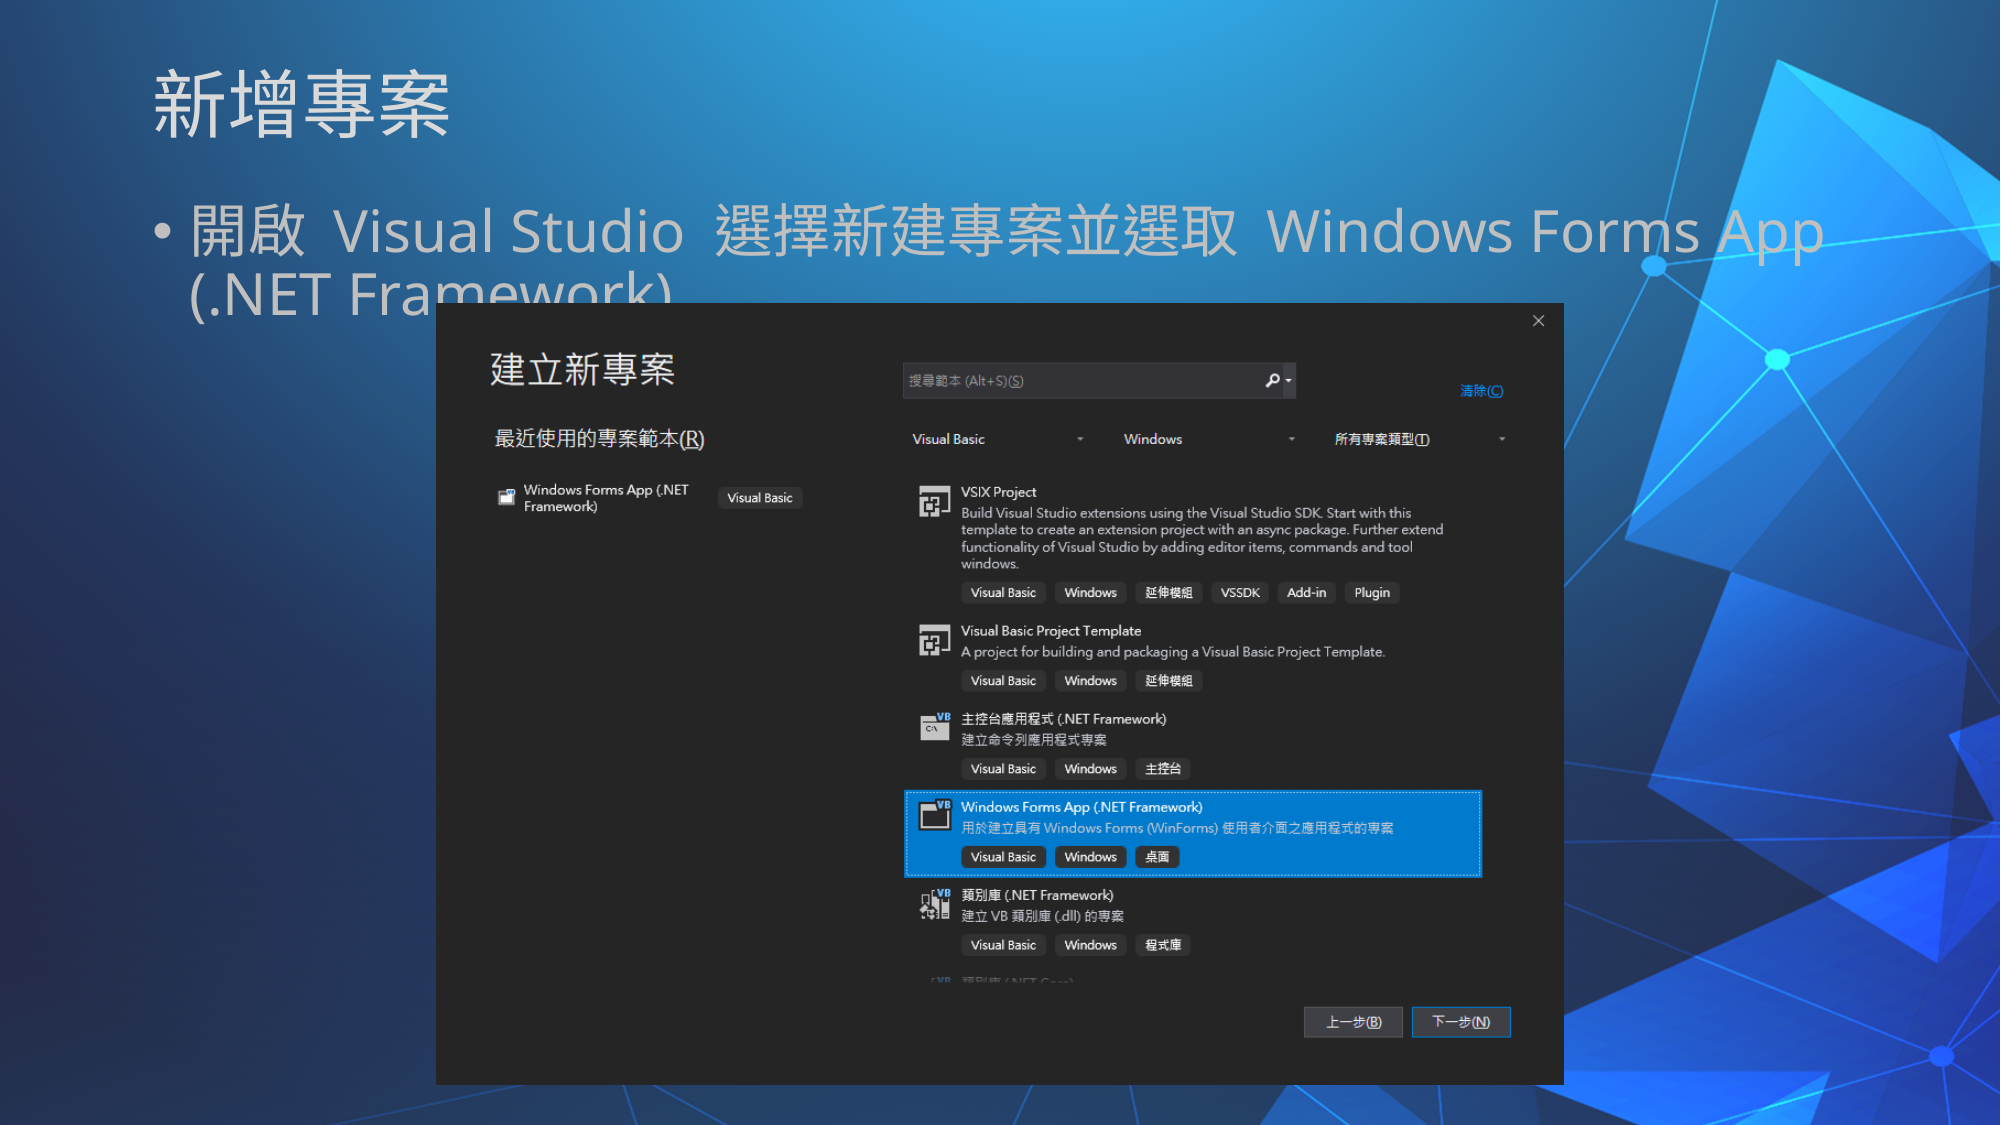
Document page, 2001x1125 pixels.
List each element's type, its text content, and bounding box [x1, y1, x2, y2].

picture [435, 303, 1564, 1085]
list 開啟 Visual Studio 選擇新建專案並選取 Windows Forms App (.NET Framework) [137, 195, 1863, 1014]
title 新增專案 [137, 59, 1863, 172]
